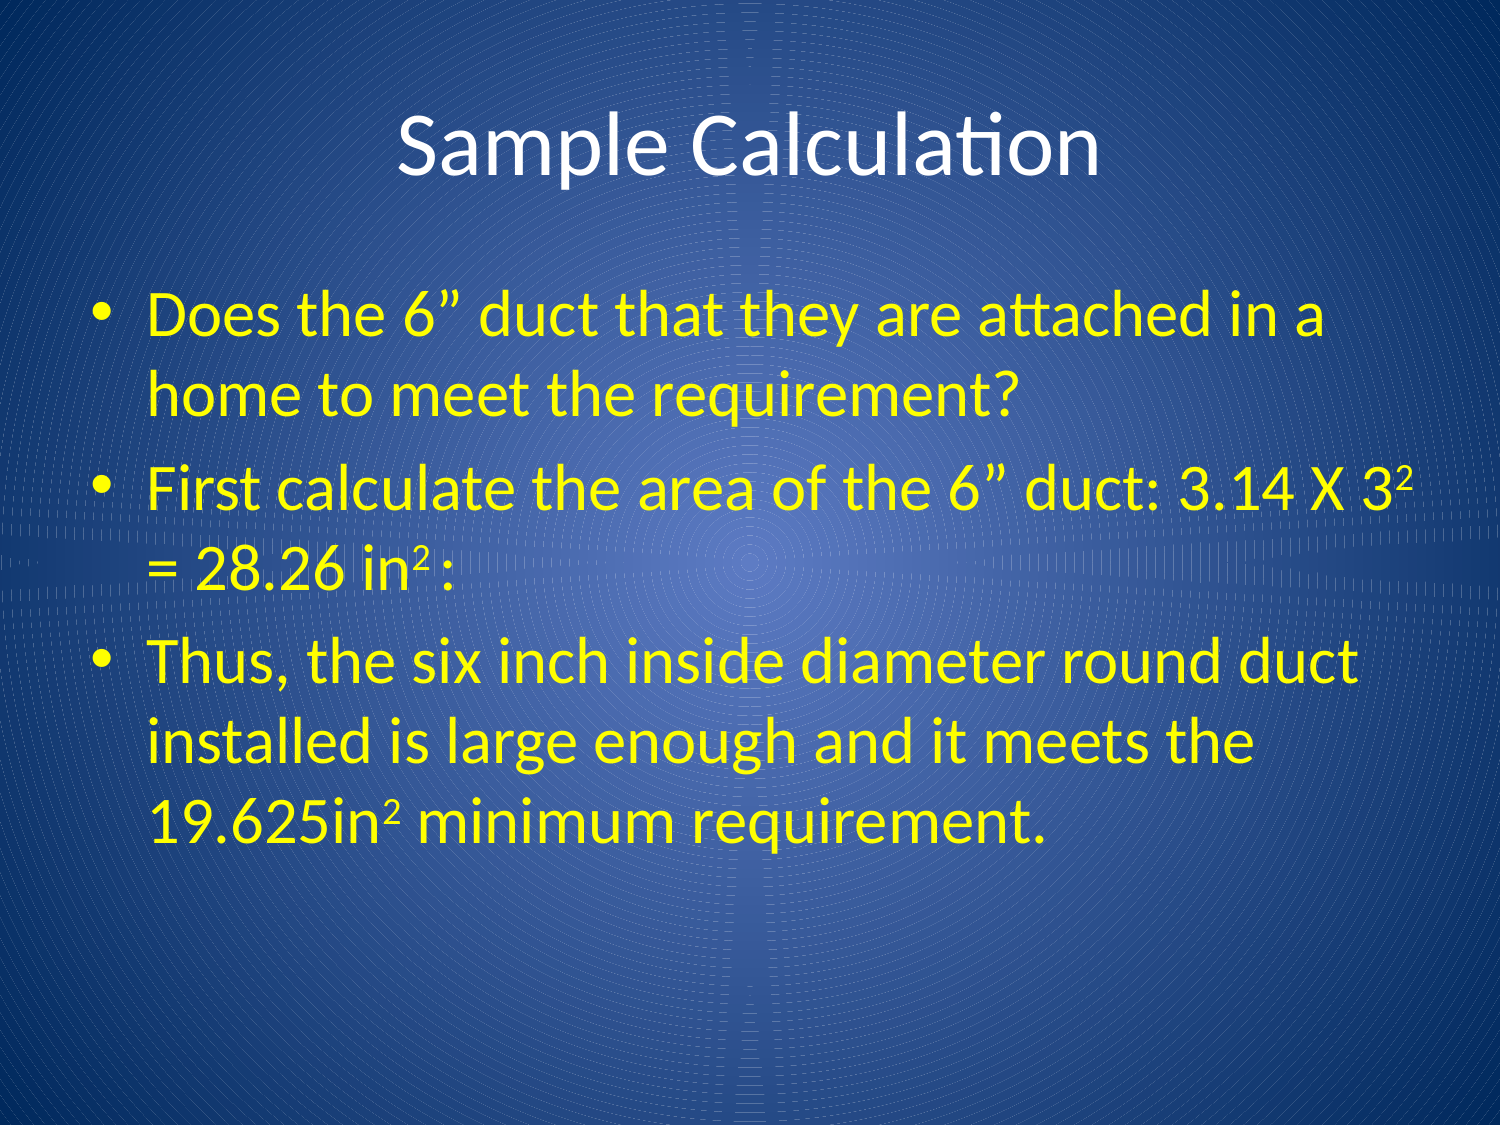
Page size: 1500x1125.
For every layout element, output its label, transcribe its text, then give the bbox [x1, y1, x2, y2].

title Sample Calculation [75, 45, 1425, 233]
list Does the 6” duct that they are attached in a home to meet the requirement? First calculate the area of the 6” duct: 3.14 X 32 = 28.26 in2 : Thus, the six inch inside diameter round duct installed is large enough and it meets the 19.625in2 minimum requirement. [75, 262, 1463, 1005]
